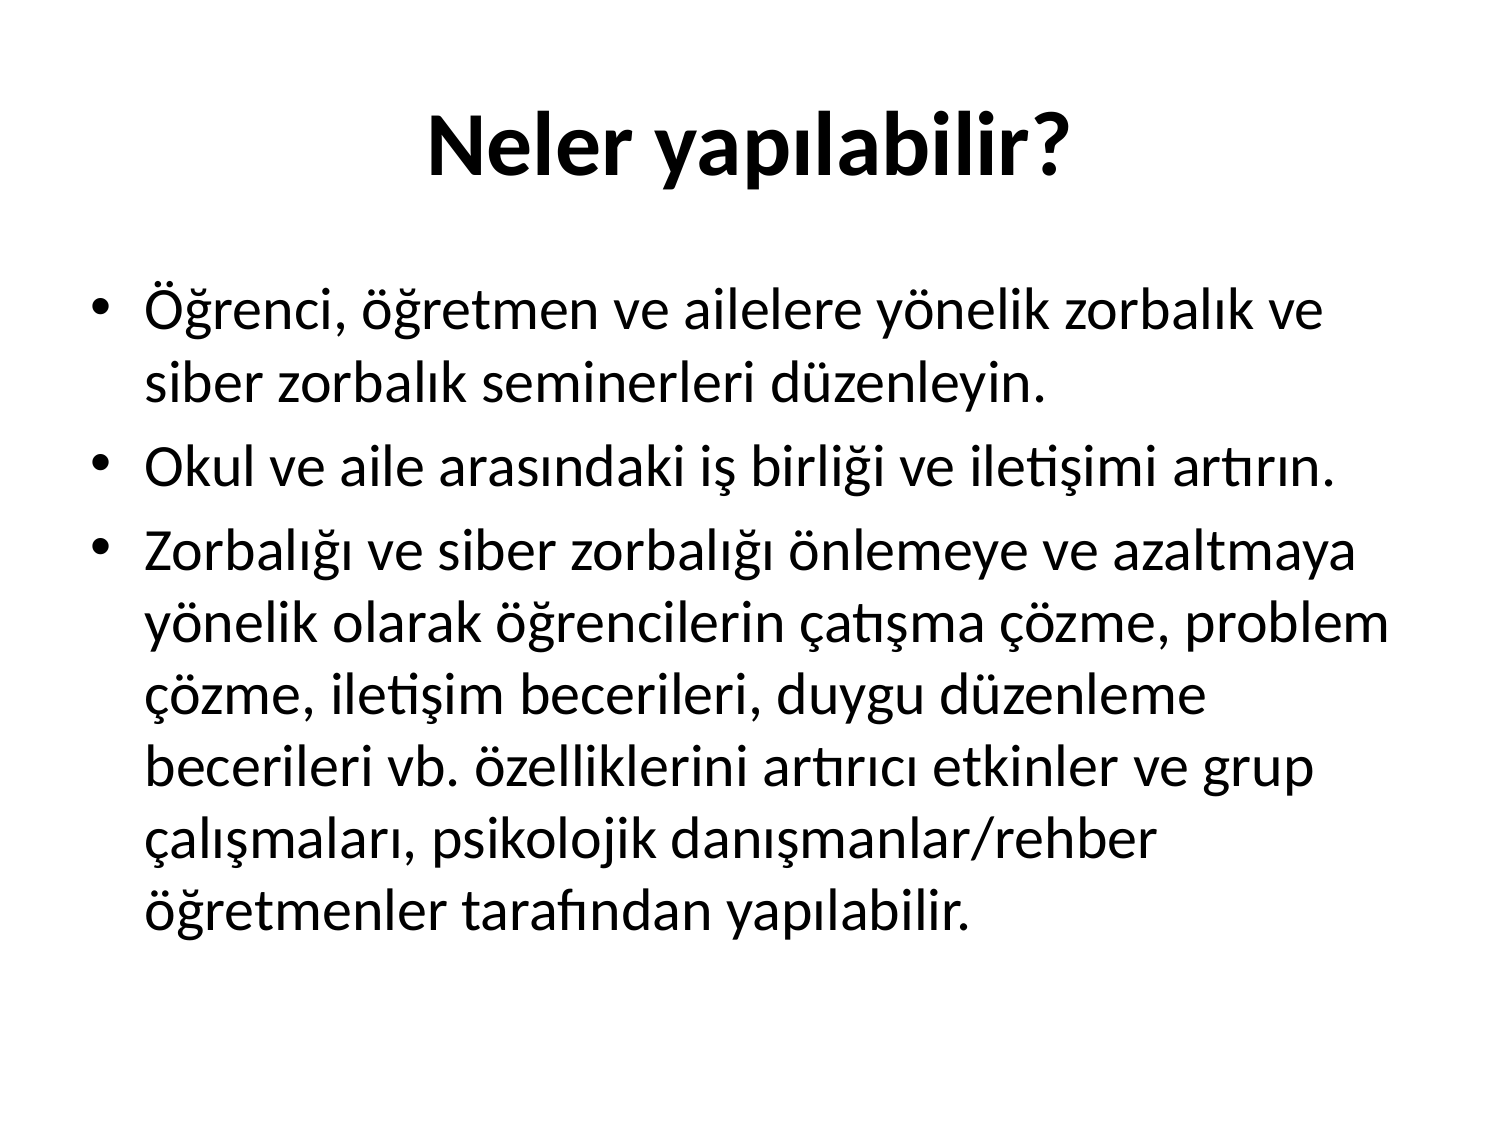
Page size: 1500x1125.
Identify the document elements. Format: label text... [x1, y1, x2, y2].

title Neler yapılabilir? [75, 45, 1425, 233]
list Öğrenci, öğretmen ve ailelere yönelik zorbalık ve siber zorbalık seminerleri düzenleyin. Okul ve aile arasındaki iş birliği ve iletişimi artırın. Zorbalığı ve siber zorbalığı önlemeye ve azaltmaya yönelik olarak öğrencilerin çatışma çözme, problem çözme, iletişim becerileri, duygu düzenleme becerileri vb. özelliklerini artırıcı etkinler ve grup çalışmaları, psikolojik danışmanlar/rehber öğretmenler tarafından yapılabilir. [75, 262, 1425, 1005]
